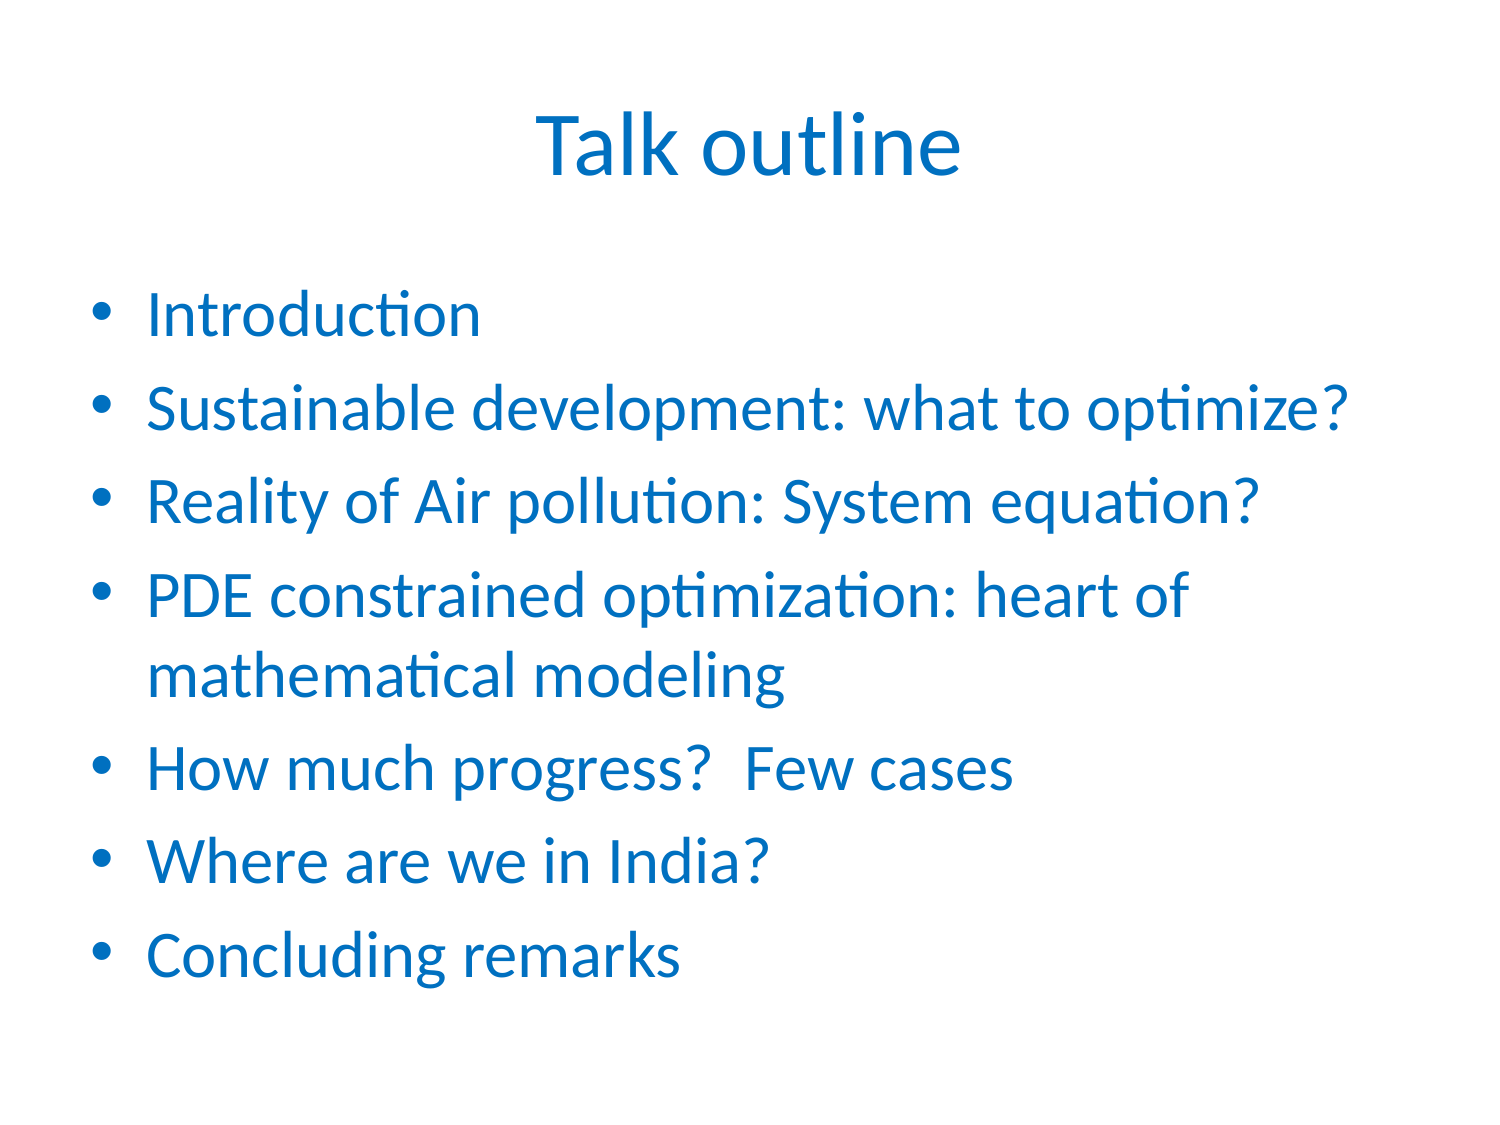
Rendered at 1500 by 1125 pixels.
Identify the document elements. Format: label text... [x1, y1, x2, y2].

title Talk outline [75, 45, 1425, 233]
list Introduction Sustainable development: what to optimize? Reality of Air pollution: System equation? PDE constrained optimization: heart of mathematical modeling How much progress? Few cases Where are we in India? Concluding remarks [75, 262, 1425, 1005]
